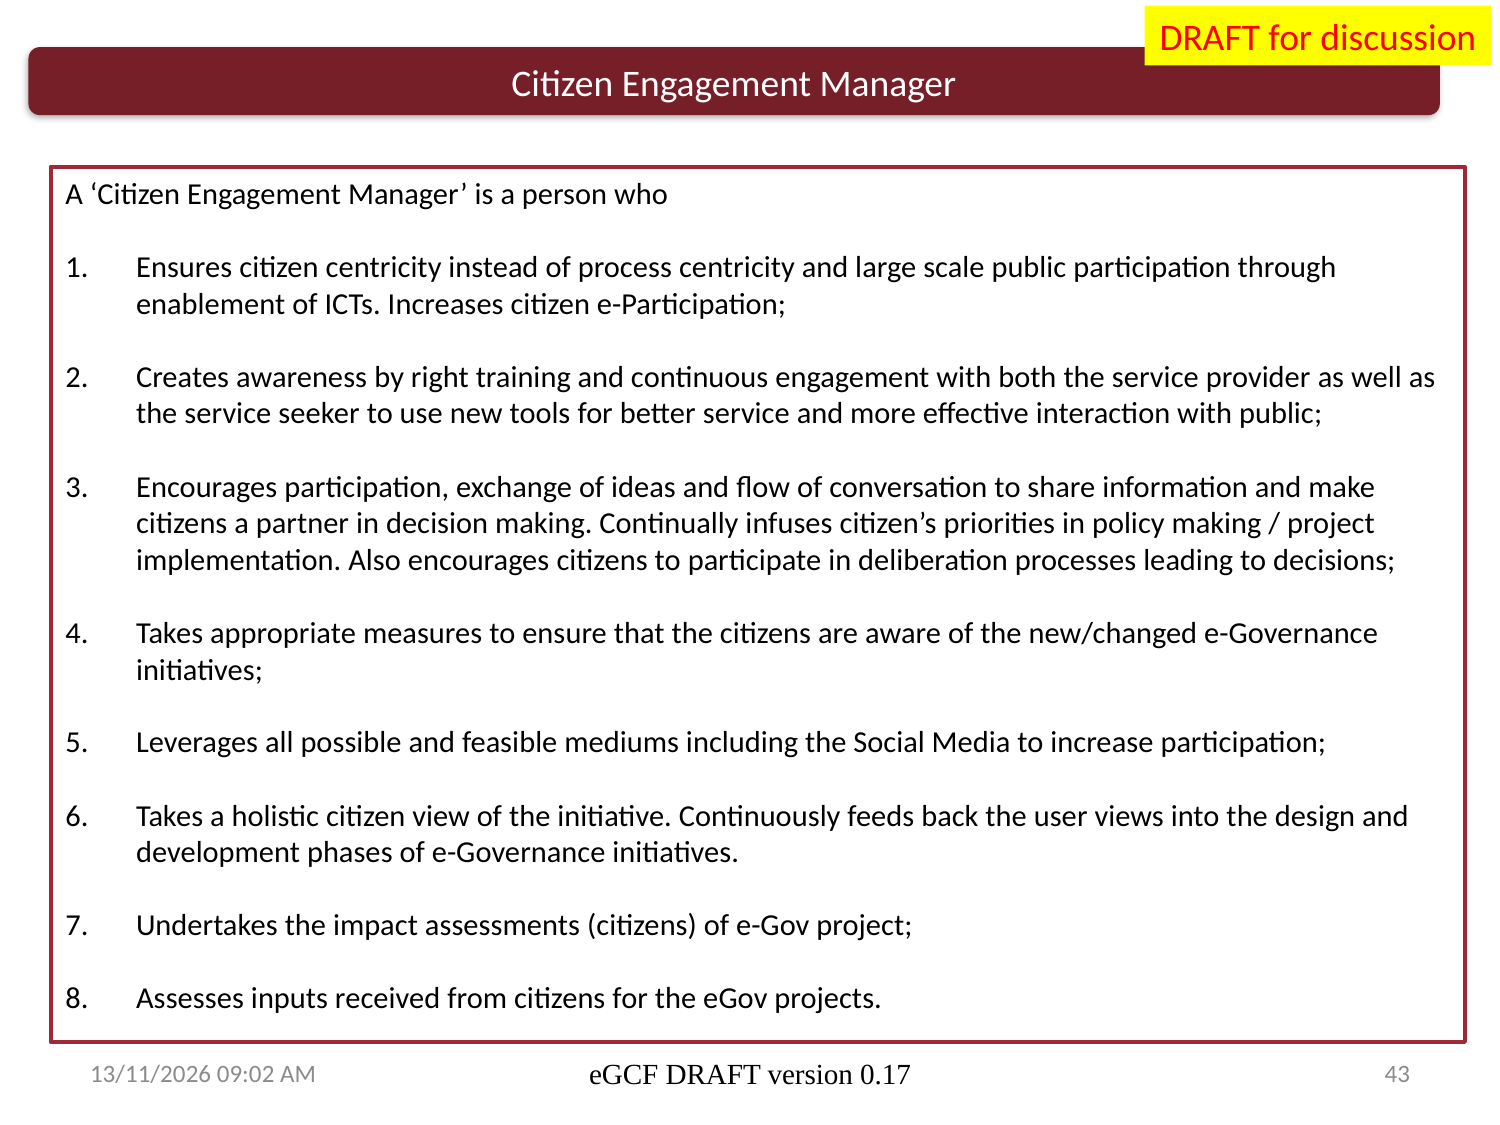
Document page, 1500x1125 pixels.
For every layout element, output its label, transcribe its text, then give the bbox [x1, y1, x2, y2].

text_box DRAFT for discussion [1144, 5, 1492, 66]
footer eGCF DRAFT version 0.17 [512, 1042, 988, 1103]
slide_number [75, 1042, 425, 1103]
slide_number 43 [1074, 1042, 1425, 1103]
text_box A ‘Citizen Engagement Manager’ is a person who Ensures citizen centricity instead of process centricity and large scale public participation through enablement of ICTs. Increases citizen e-Participation; Creates awareness by right training and continuous engagement with both the service provider as well as the service seeker to use new tools for better service and more effective interaction with public; Encourages participation, exchange of ideas and flow of conversation to share information and make citizens a partner in decision making. Continually infuses citizen’s priorities in policy making / project implementation. Also encourages citizens to participate in deliberation processes leading to decisions; Takes appropriate measures to ensure that the citizens are aware of the new/changed e-Governance initiatives; Leverages all possible and feasible mediums including the Social Media to increase participation; Takes a holistic citizen view of the initiative. Continuously feeds back the user views into the design and development phases of e-Governance initiatives. Undertakes the impact assessments (citizens) of e-Gov project; Assesses inputs received from citizens for the eGov projects. [49, 165, 1467, 1044]
text_box Citizen Engagement Manager [27, 46, 1441, 116]
